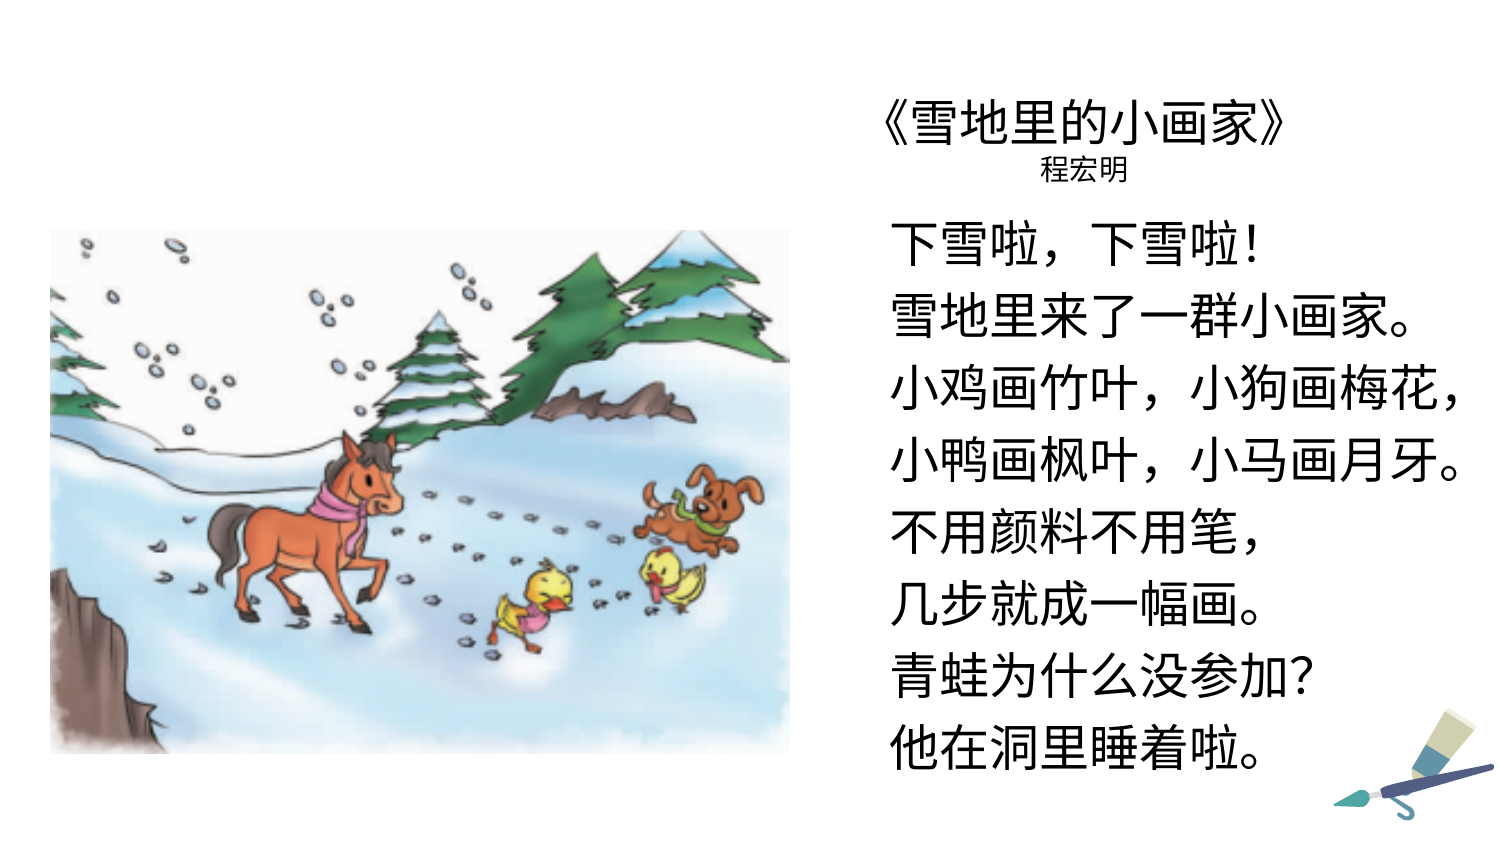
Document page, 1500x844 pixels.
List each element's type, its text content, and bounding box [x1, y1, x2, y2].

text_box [1358, 708, 1481, 844]
text_box 《雪地里的小画家》 程宏明 [807, 83, 1362, 229]
picture [49, 230, 790, 754]
text_box 下雪啦，下雪啦！ 雪地里来了一群小画家。 小鸡画竹叶，小狗画梅花， 小鸭画枫叶，小马画月牙。 不用颜料不用笔， 几步就成一幅画。 青蛙为什么没参加？ 他在洞里睡着啦。 [874, 193, 1500, 785]
